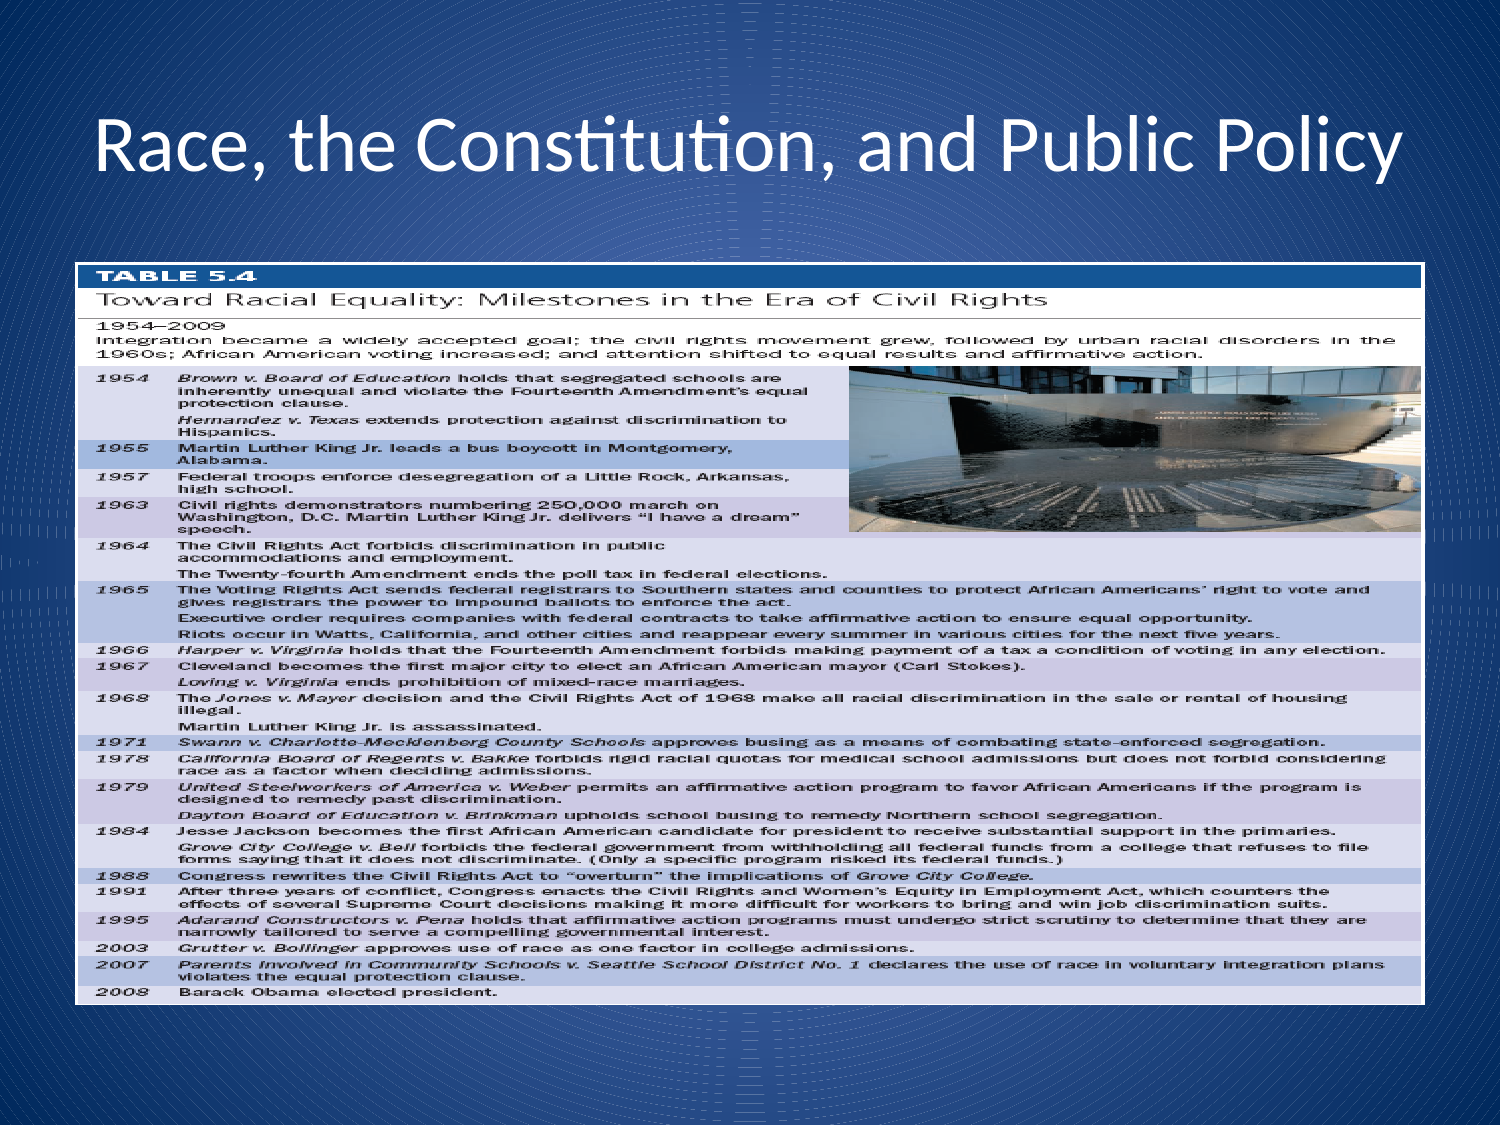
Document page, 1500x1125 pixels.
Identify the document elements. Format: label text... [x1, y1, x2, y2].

title Race, the Constitution, and Public Policy [75, 45, 1425, 233]
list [74, 262, 1426, 1006]
